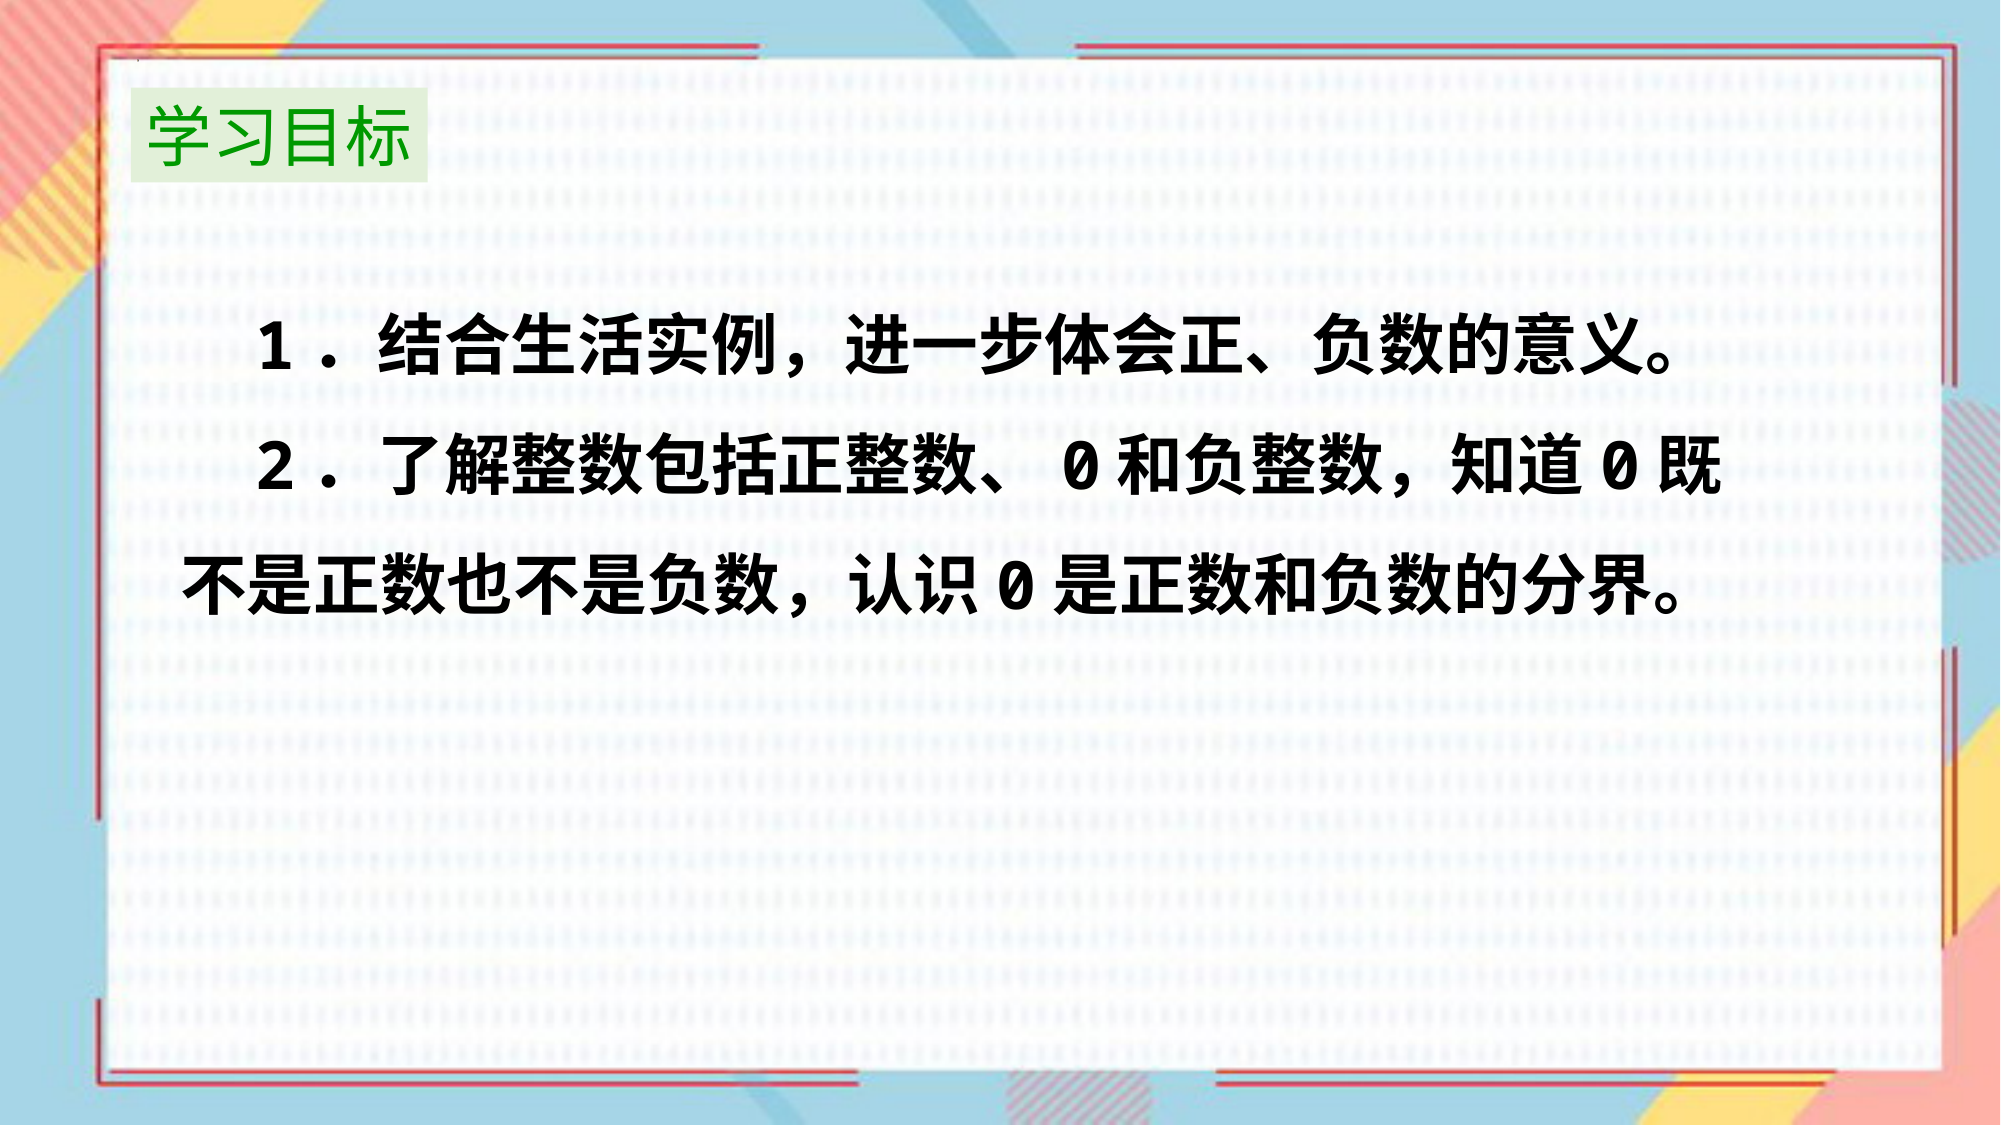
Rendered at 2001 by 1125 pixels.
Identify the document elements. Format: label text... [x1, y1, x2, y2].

text_box 学习目标 [130, 87, 428, 183]
text_box 1．结合生活实例，进一步体会正、负数的意义。 2．了解整数包括正整数、0和负整数，知道0既不是正数也不是负数，认识0是正数和负数的分界。 [165, 255, 1798, 630]
picture [0, 0, 2001, 1125]
